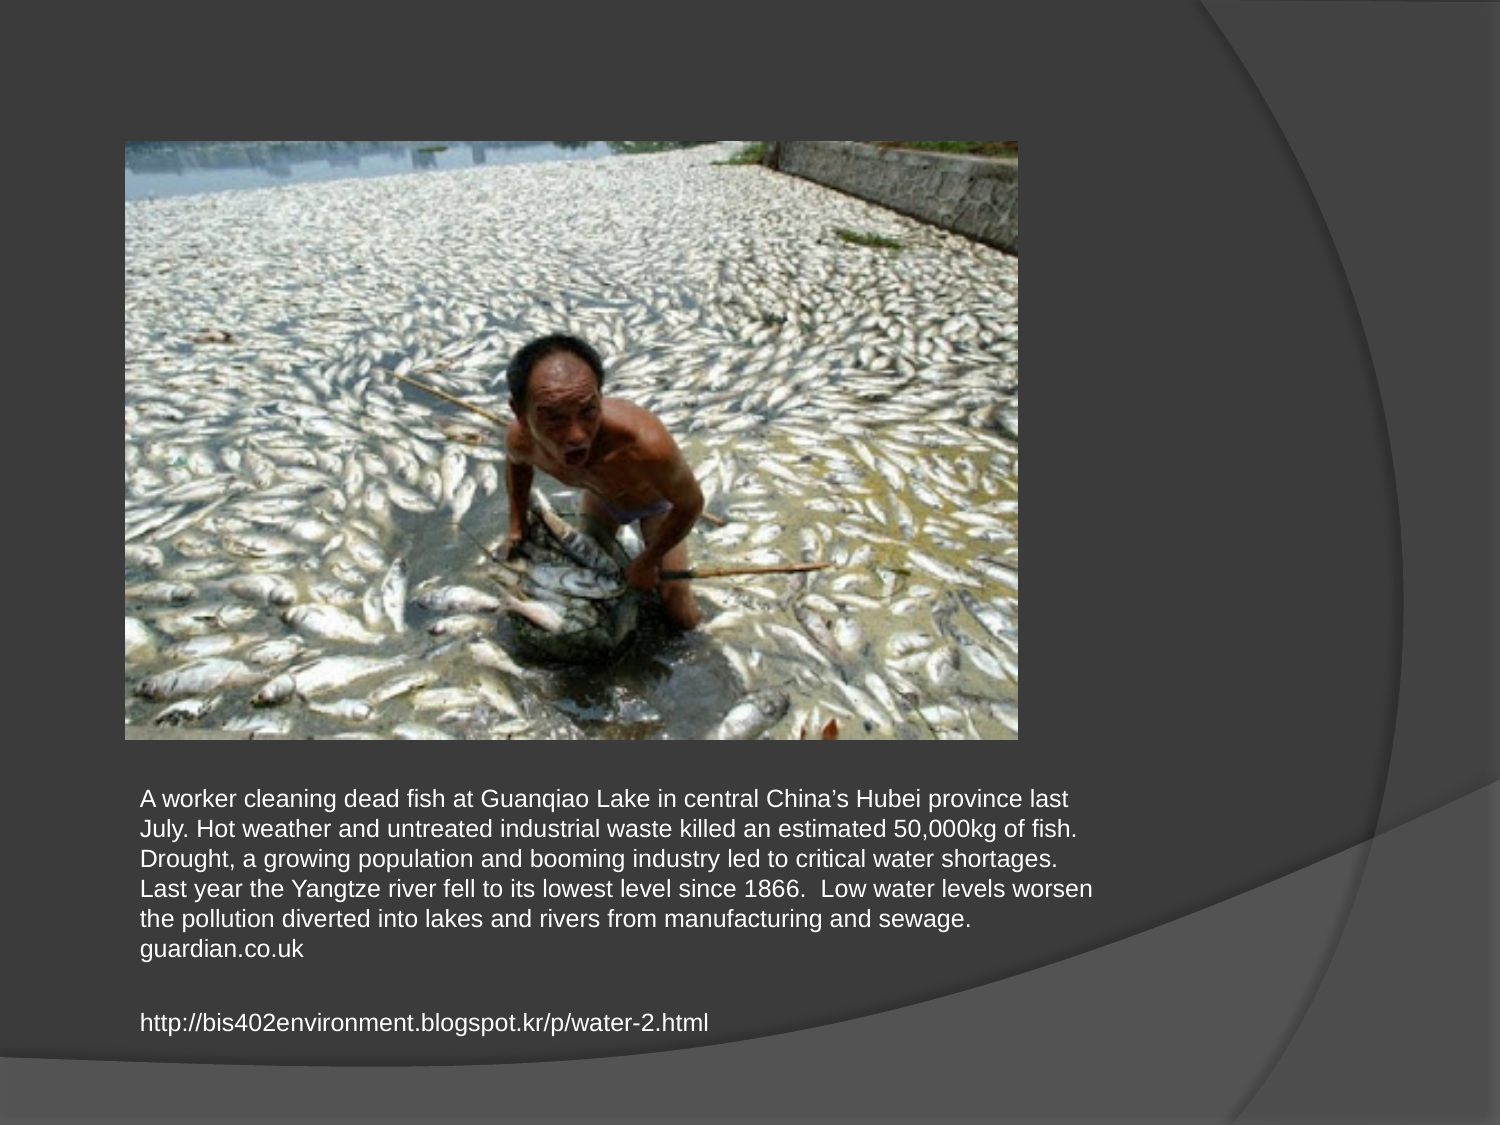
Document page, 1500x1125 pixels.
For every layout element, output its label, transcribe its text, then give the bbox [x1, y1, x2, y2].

picture [124, 141, 1018, 740]
text_box A worker cleaning dead fish at Guanqiao Lake in central China’s Hubei province last July. Hot weather and untreated industrial waste killed an estimated 50,000kg of fish. Drought, a growing population and booming industry led to critical water shortages. Last year the Yangtze river fell to its lowest level since 1866. Low water levels worsen the pollution diverted into lakes and rivers from manufacturing and sewage. guardian.co.uk [125, 775, 1127, 970]
text_box http://bis402environment.blogspot.kr/p/water-2.html [125, 999, 796, 1045]
